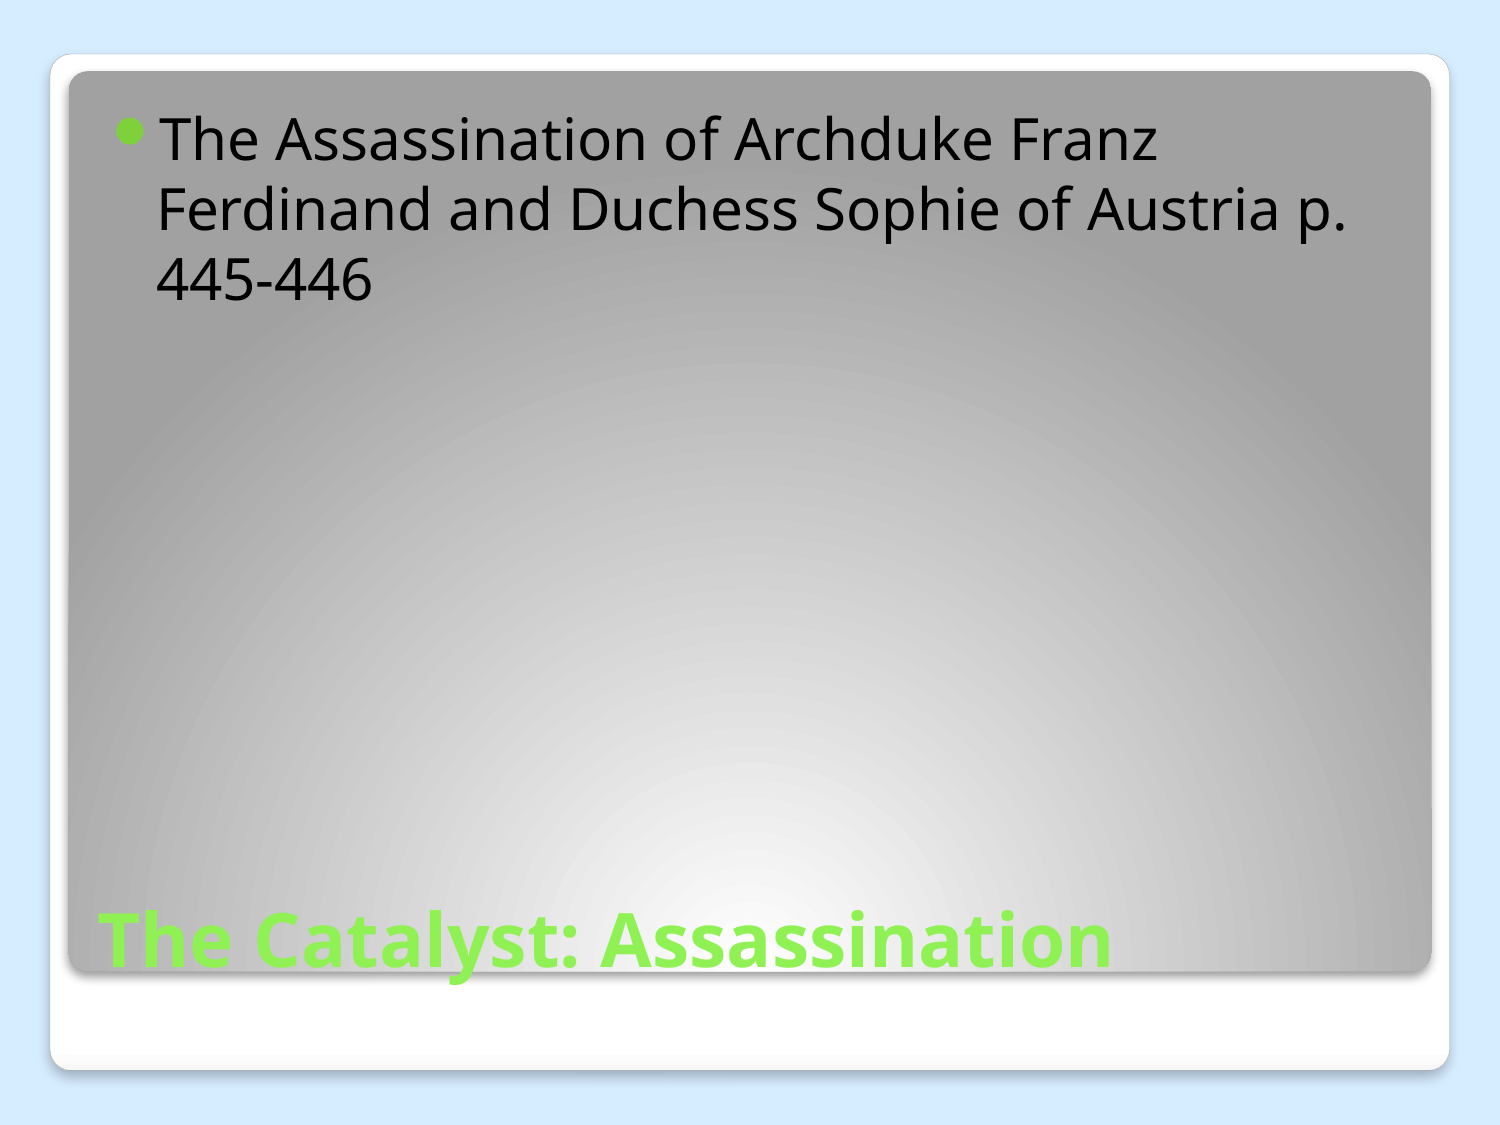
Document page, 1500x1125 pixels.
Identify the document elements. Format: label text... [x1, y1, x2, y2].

title The Catalyst: Assassination [82, 817, 1425, 990]
list The Assassination of Archduke Franz Ferdinand and Duchess Sophie of Austria p. 445-446 [82, 86, 1425, 774]
